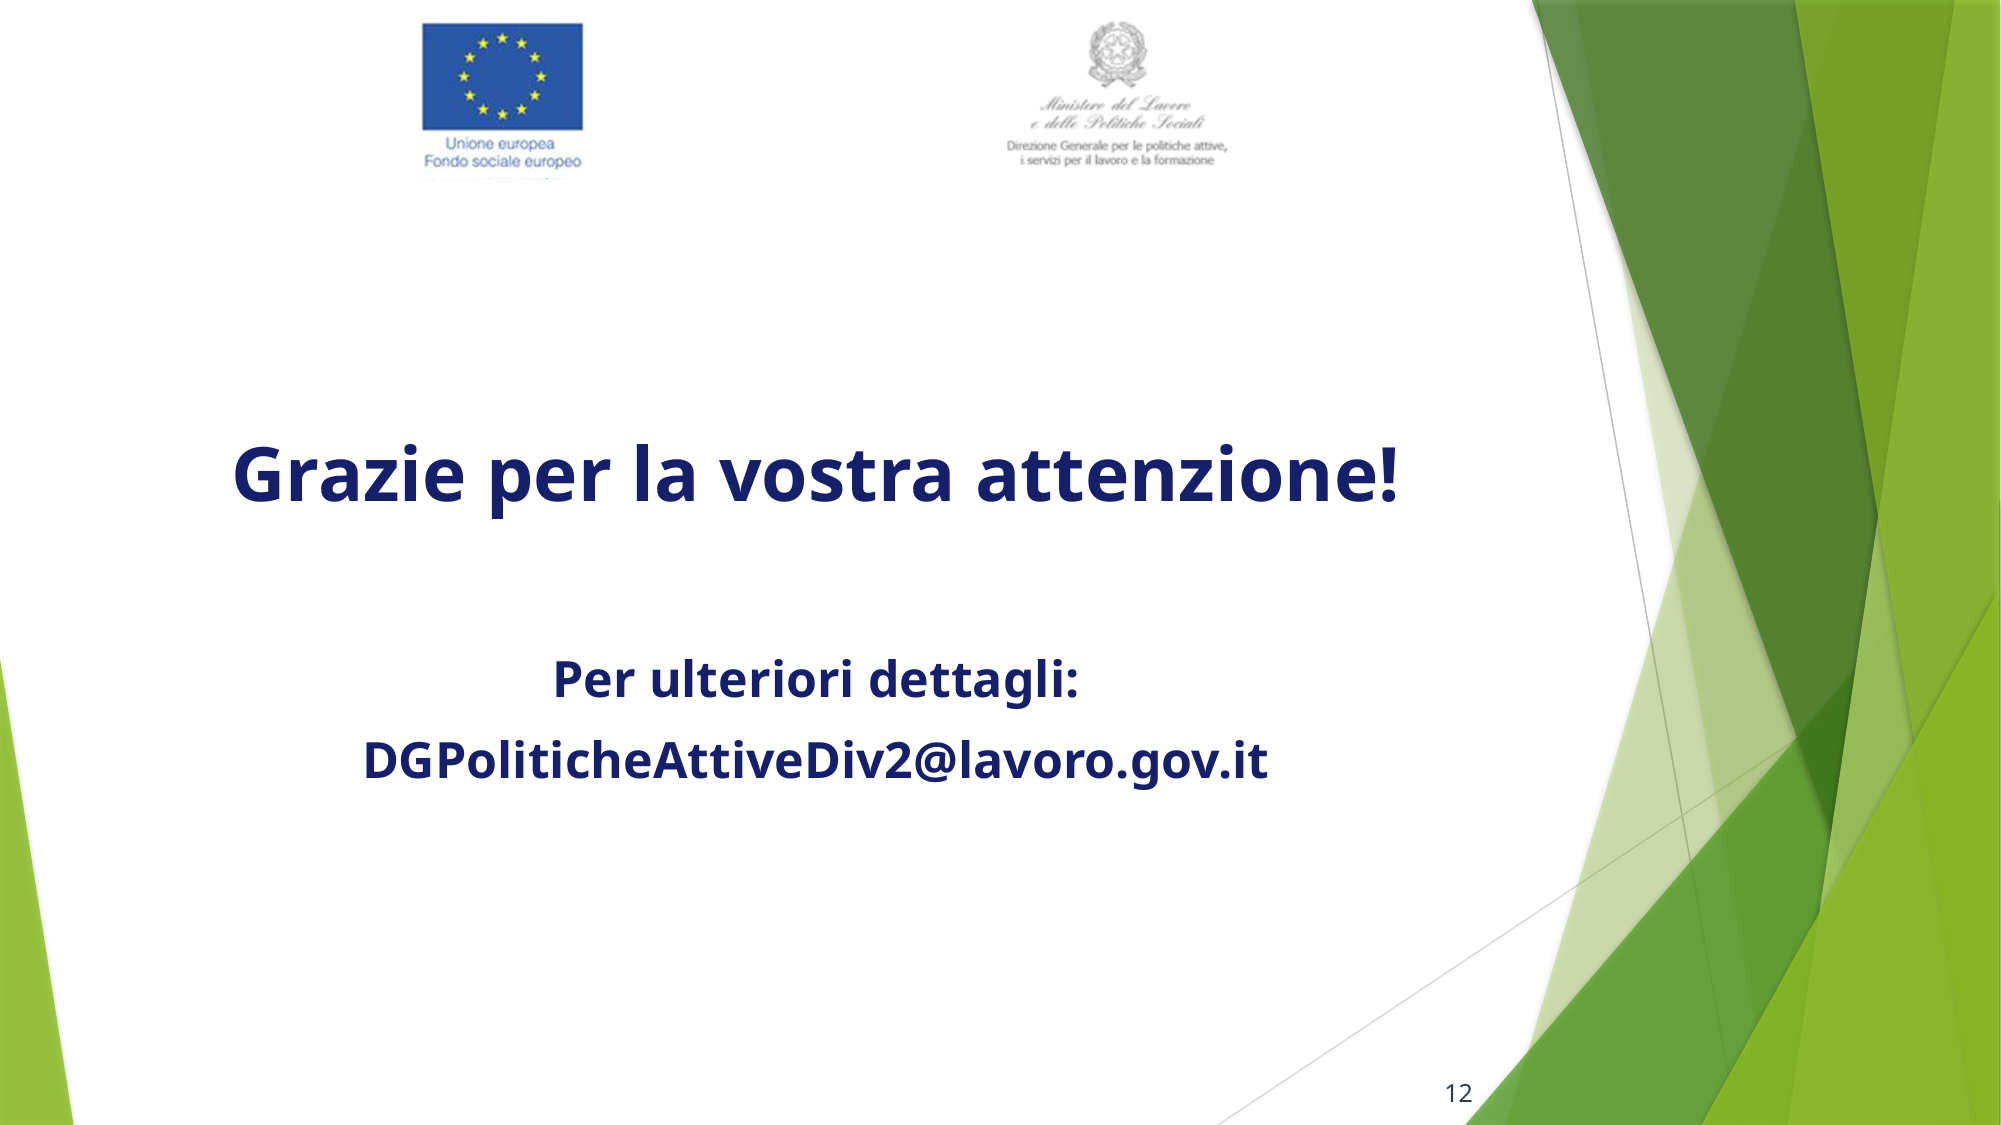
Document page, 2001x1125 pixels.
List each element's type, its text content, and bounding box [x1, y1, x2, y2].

picture [1007, 19, 1237, 179]
list Grazie per la vostra attenzione! Per ulteriori dettagli: DGPoliticheAttiveDiv2@lavoro.gov.it [111, 286, 1522, 1054]
picture [418, 19, 587, 188]
